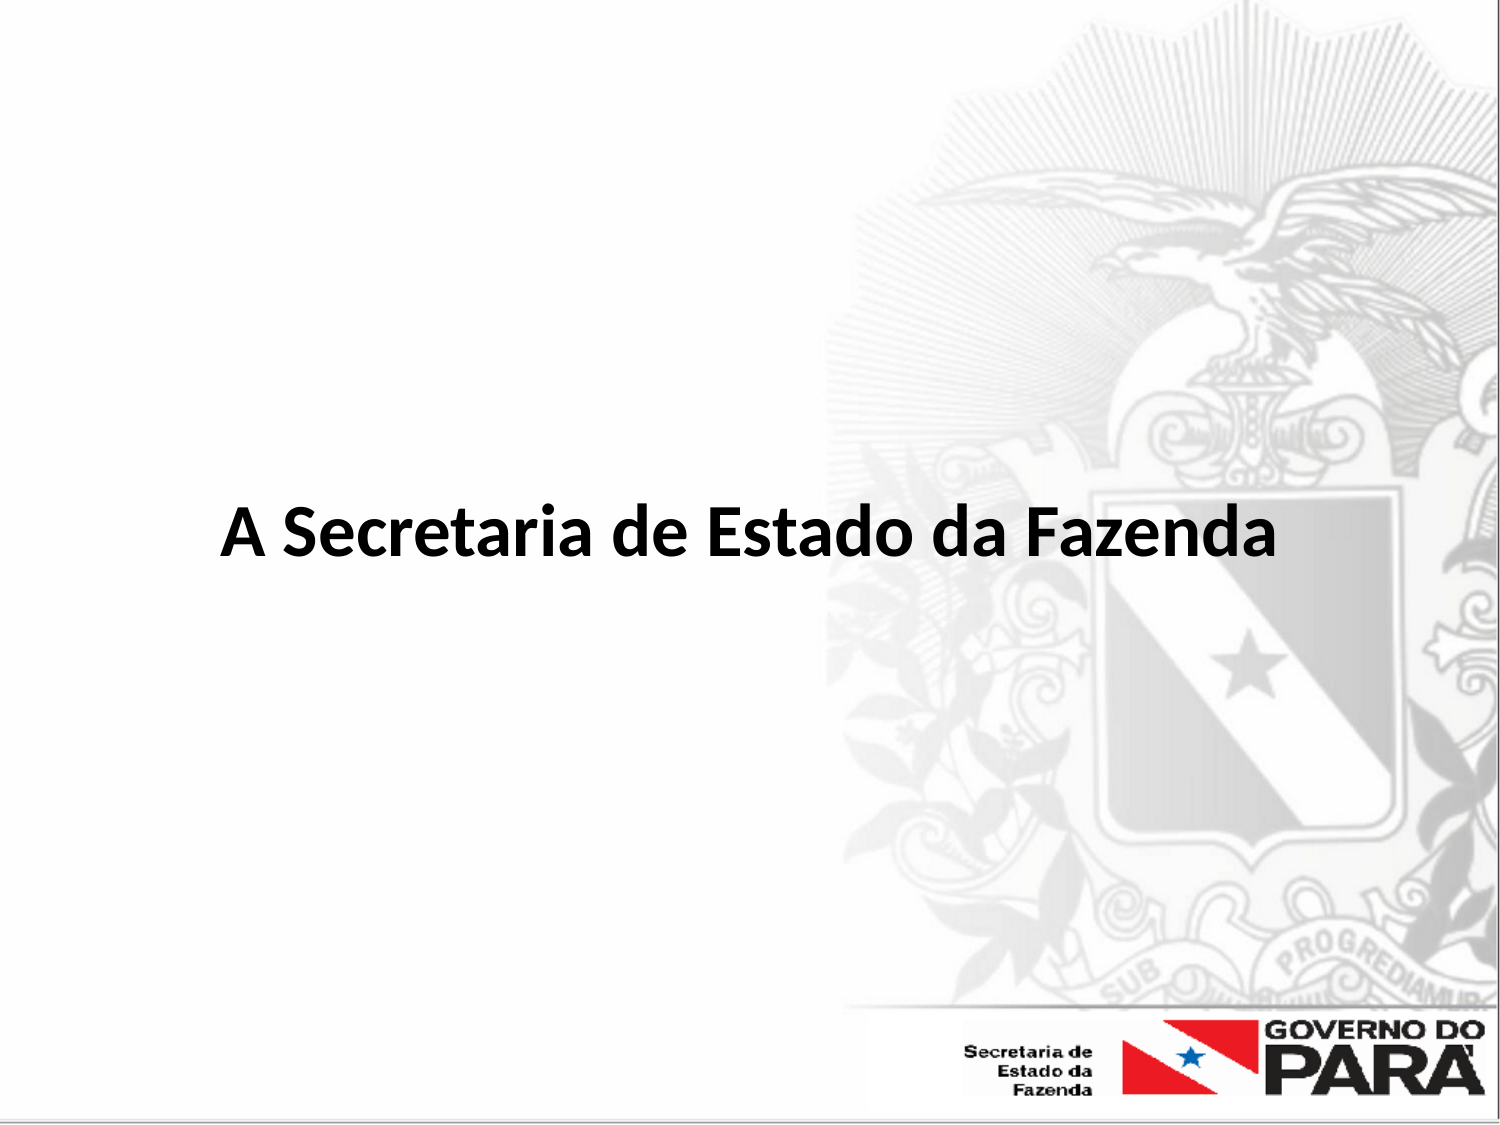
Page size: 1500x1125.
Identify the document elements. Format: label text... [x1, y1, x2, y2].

title A Secretaria de Estado da Fazenda [74, 466, 1426, 587]
picture [0, 0, 1500, 1125]
